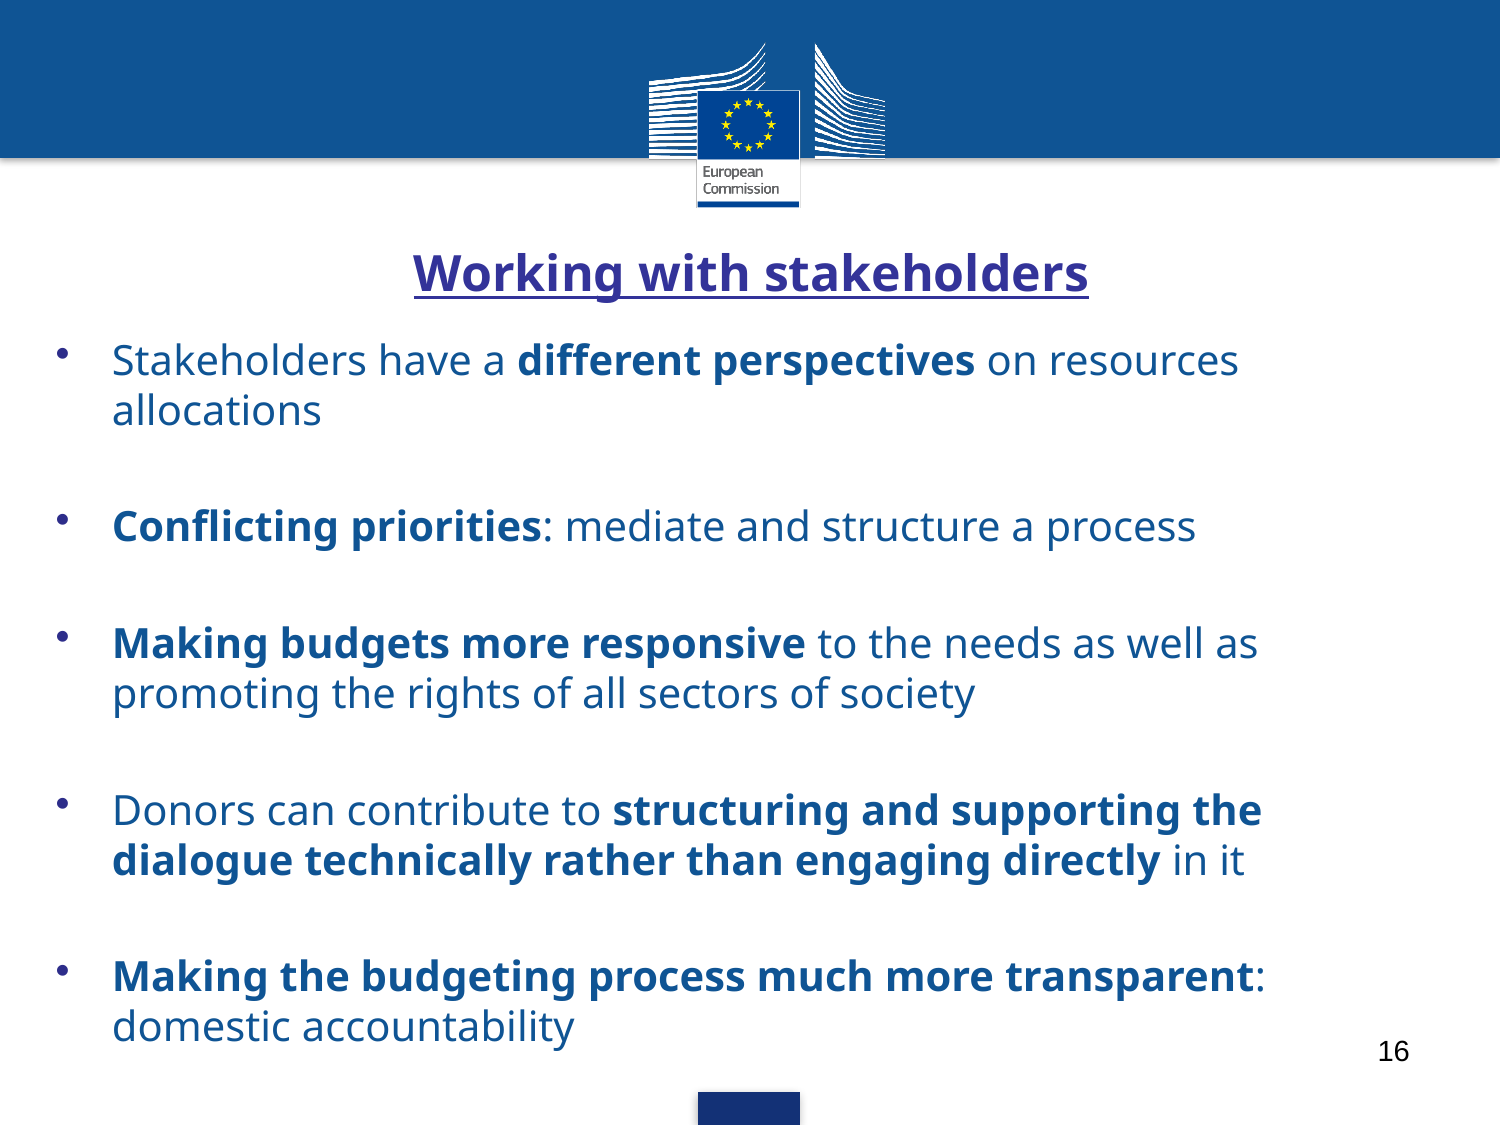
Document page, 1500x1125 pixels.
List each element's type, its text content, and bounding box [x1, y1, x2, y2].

picture [649, 42, 885, 164]
list Working with stakeholders Stakeholders have a different perspectives on resources allocations Conflicting priorities: mediate and structure a process Making budgets more responsive to the needs as well as promoting the rights of all sectors of society Donors can contribute to structuring and supporting the dialogue technically rather than engaging directly in it Making the budgeting process much more transparent: domestic accountability [40, 164, 1463, 1076]
slide_number 16 [1074, 1024, 1426, 1103]
